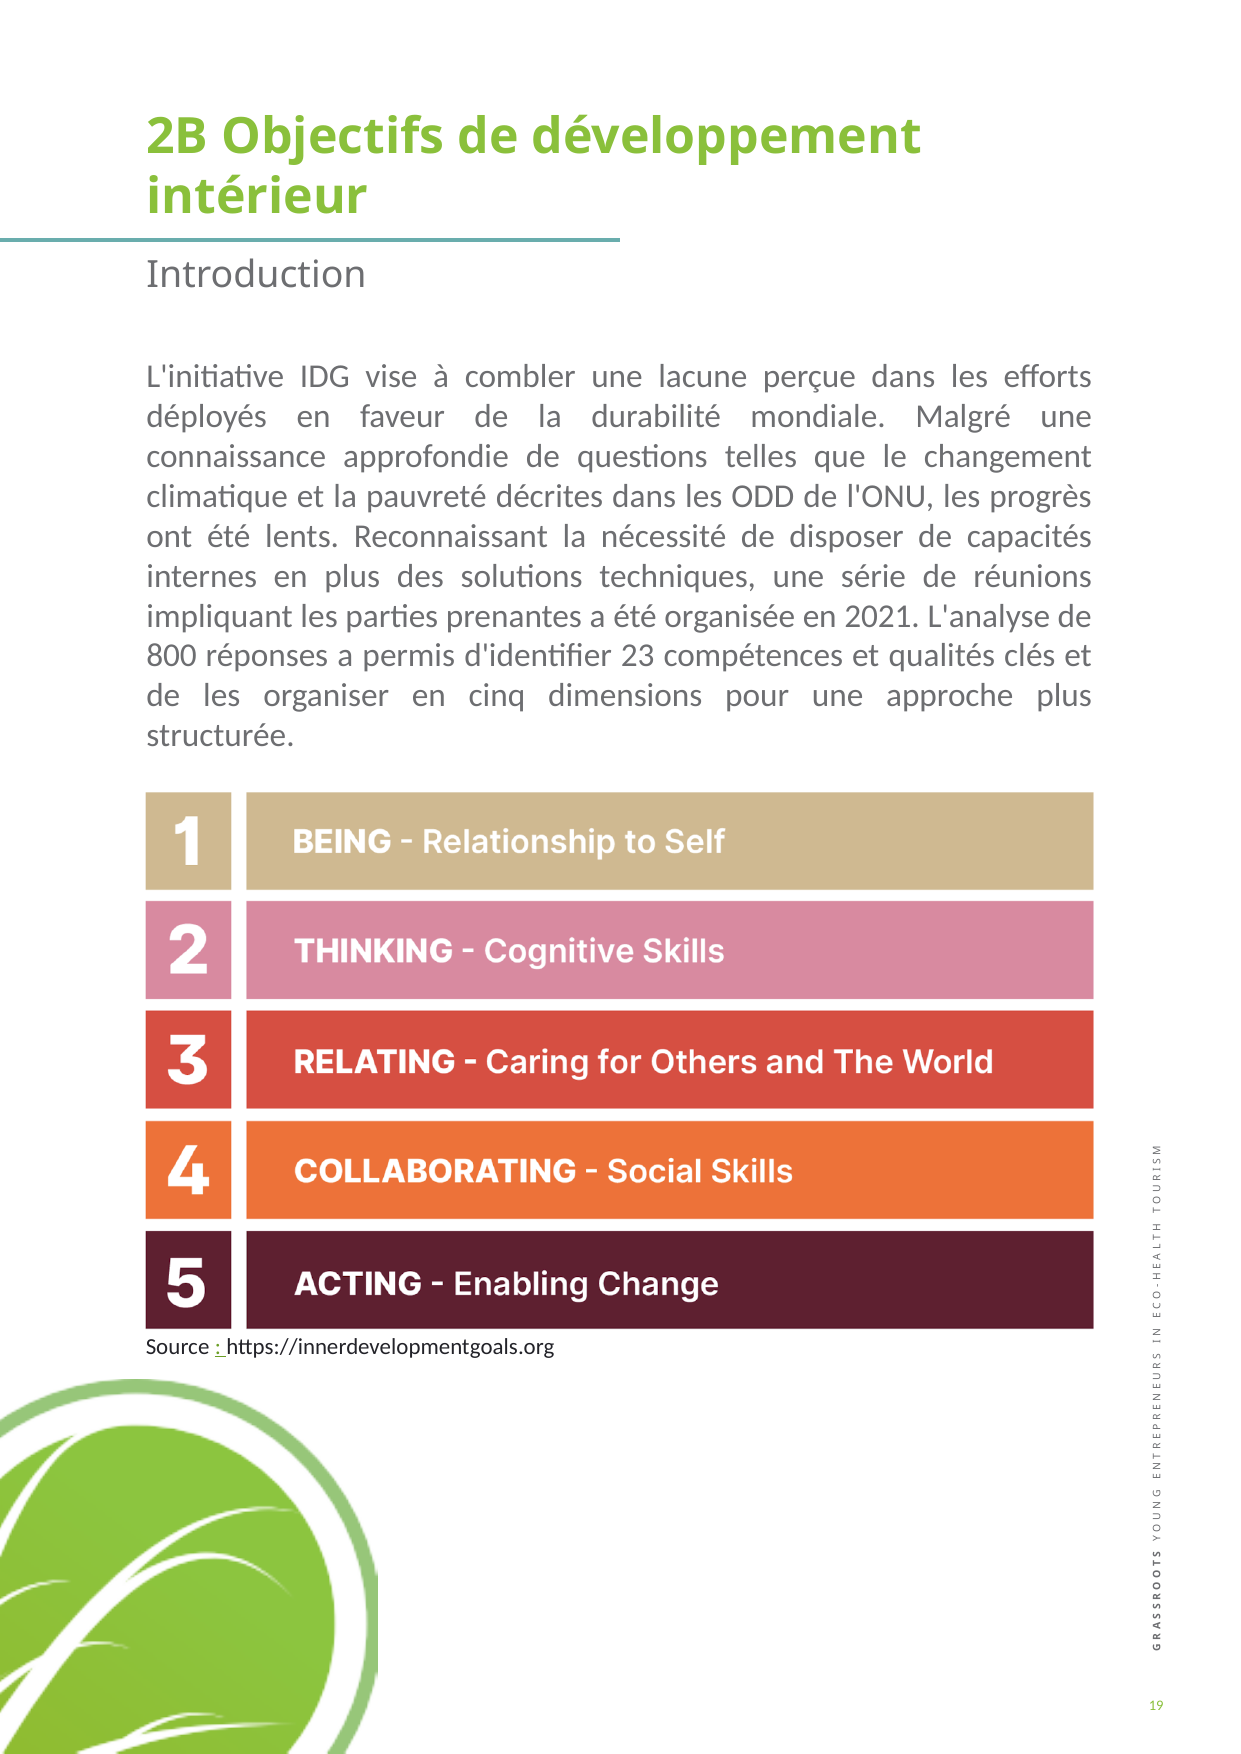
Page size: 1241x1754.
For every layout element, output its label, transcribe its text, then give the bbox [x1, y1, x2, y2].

picture [131, 780, 1109, 1345]
list 2B Objectifs de développement intérieur [131, 95, 1109, 205]
list L'initiative IDG vise à combler une lacune perçue dans les efforts déployés en faveur de la durabilité mondiale. Malgré une connaissance approfondie de questions telles que le changement climatique et la pauvreté décrites dans les ODD de l'ONU, les progrès ont été lents. Reconnaissant la nécessité de disposer de capacités internes en plus des solutions techniques, une série de réunions impliquant les parties prenantes a été organisée en 2021. L'analyse de 800 réponses a permis d'identifier 23 compétences et qualités clés et de les organiser en cinq dimensions pour une approche plus structurée. [131, 1345, 1109, 1561]
text_box Source : https://innerdevelopmentgoals.org [145, 1329, 1201, 1359]
list L'initiative IDG vise à combler une lacune perçue dans les efforts déployés en faveur de la durabilité mondiale. Malgré une connaissance approfondie de questions telles que le changement climatique et la pauvreté décrites dans les ODD de l'ONU, les progrès ont été lents. Reconnaissant la nécessité de disposer de capacités internes en plus des solutions techniques, une série de réunions impliquant les parties prenantes a été organisée en 2021. L'analyse de 800 réponses a permis d'identifier 23 compétences et qualités clés et de les organiser en cinq dimensions pour une approche plus structurée. [131, 371, 1109, 780]
slide_number 19 [1125, 1666, 1187, 1743]
list Introduction [131, 242, 1109, 371]
